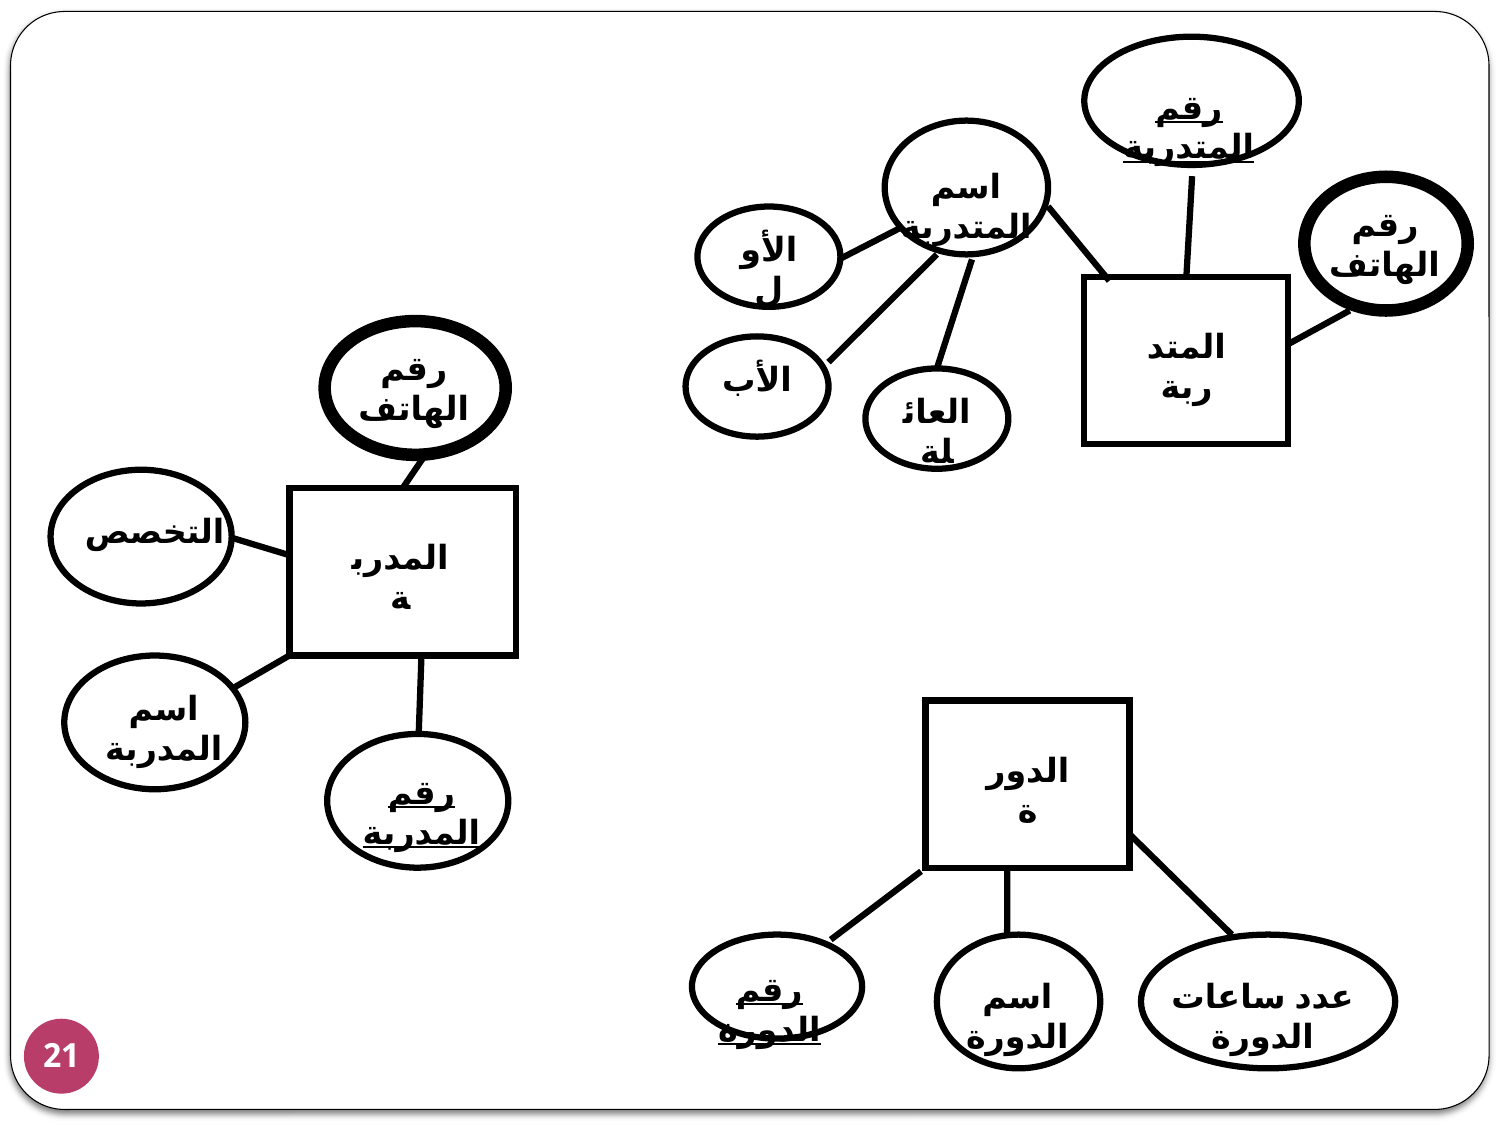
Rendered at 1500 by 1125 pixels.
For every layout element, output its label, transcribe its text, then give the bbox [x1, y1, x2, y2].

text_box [925, 700, 1396, 1073]
slide_number 21 [23, 1018, 99, 1094]
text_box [685, 78, 1478, 545]
text_box رقم الدورة [684, 960, 854, 1004]
text_box [1092, 36, 1291, 76]
text_box [703, 934, 851, 960]
text_box [696, 964, 863, 1039]
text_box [50, 320, 519, 868]
